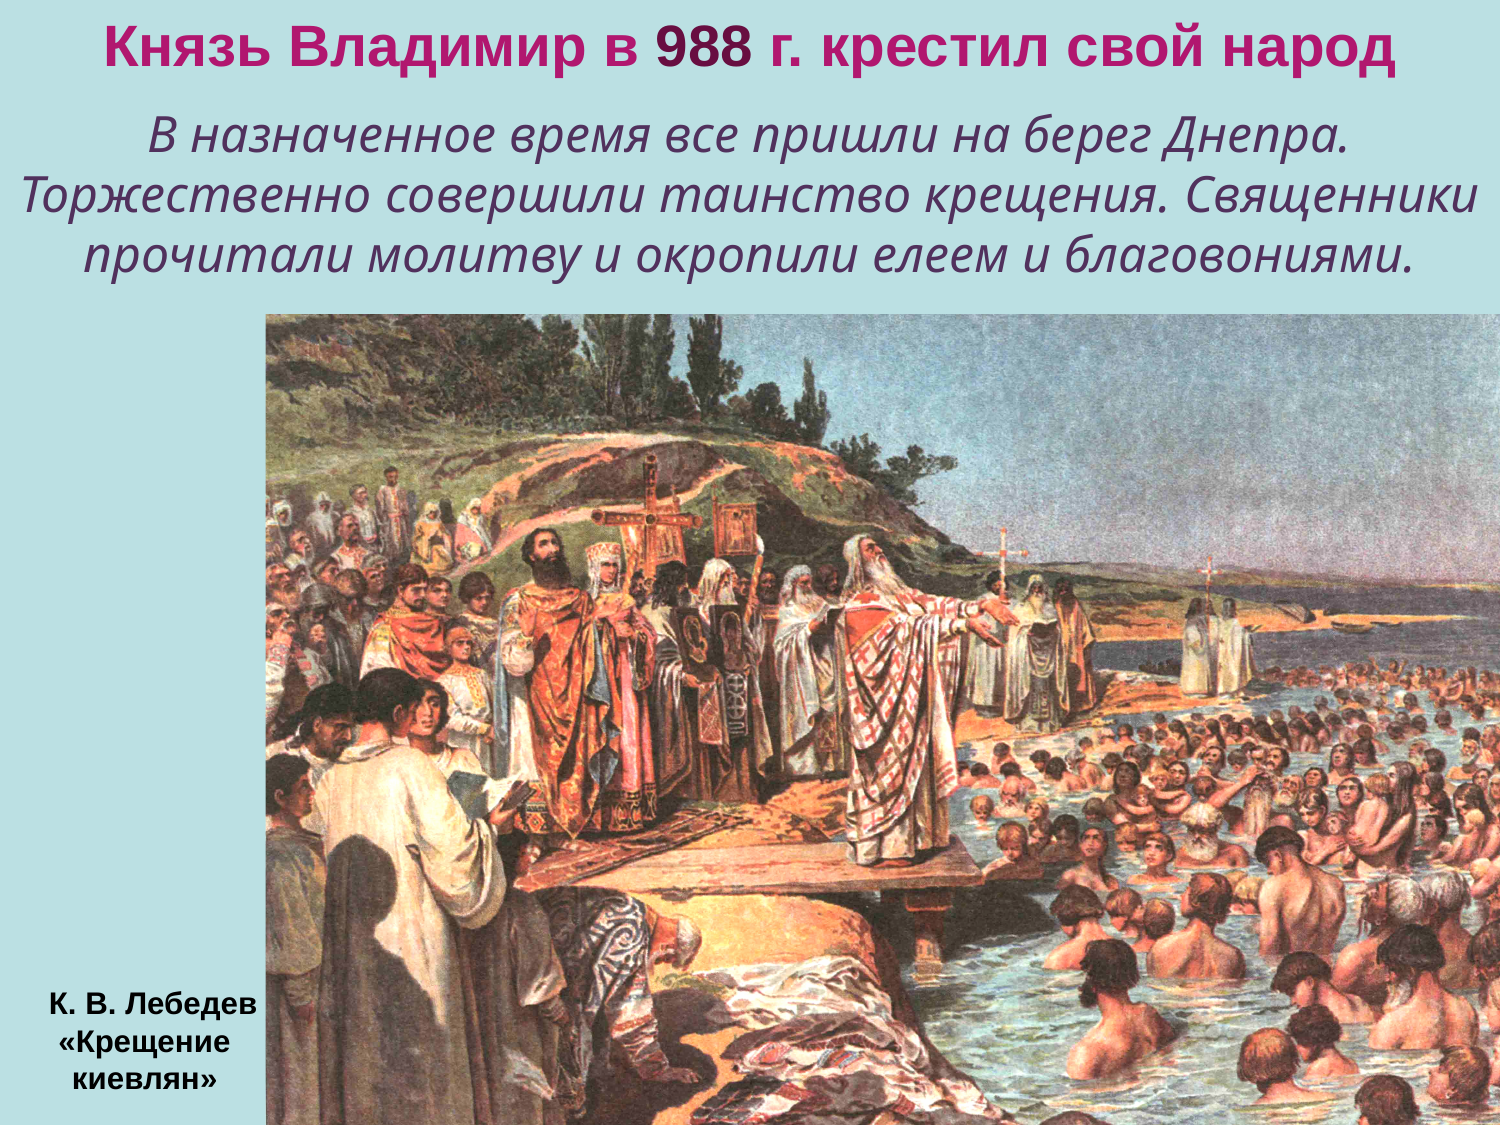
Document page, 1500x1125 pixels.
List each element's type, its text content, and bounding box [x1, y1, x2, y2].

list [265, 314, 1500, 1125]
text_box К. В. Лебедев «Крещение киевлян» [0, 976, 260, 1104]
text_box Князь Владимир в 988 г. крестил свой народ В назначенное время все пришли на берег Днепра. Торжественно совершили таинство крещения. Священники прочитали молитву и окропили елеем и благовониями. [0, 0, 1500, 291]
